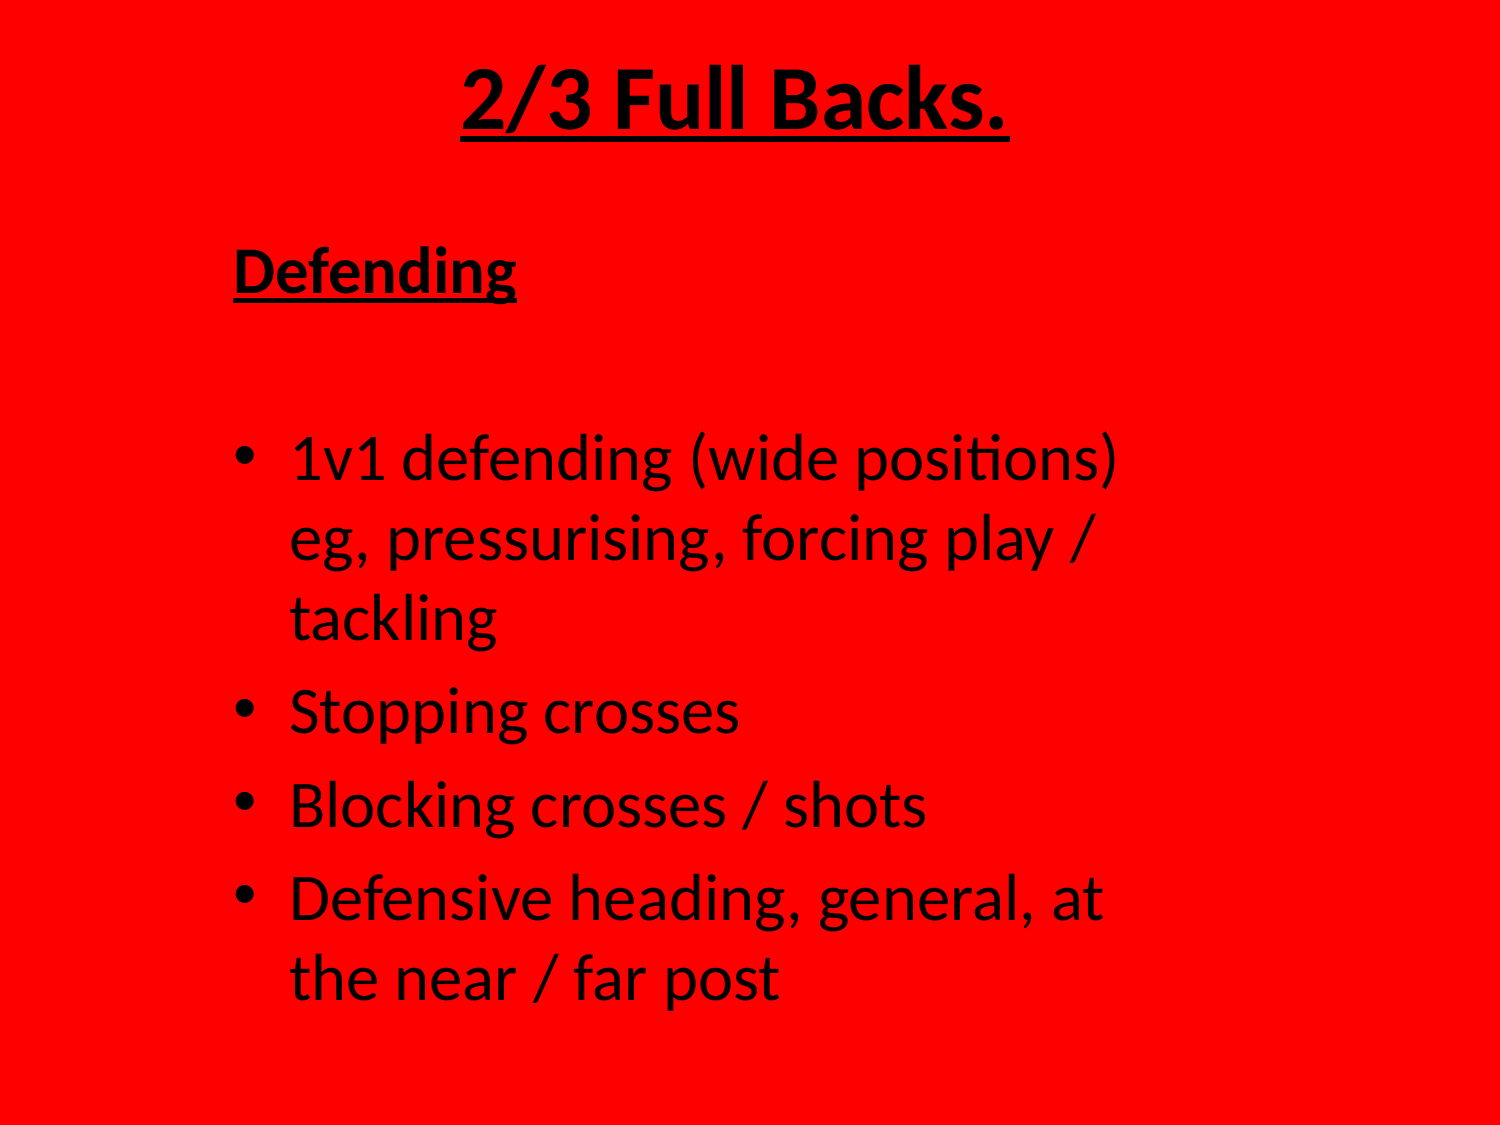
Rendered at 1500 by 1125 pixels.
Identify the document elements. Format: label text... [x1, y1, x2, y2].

text_box Defending 1v1 defending (wide positions) eg, pressurising, forcing play / tackling Stopping crosses Blocking crosses / shots Defensive heading, general, at the near / far post [218, 219, 1181, 945]
text_box 2/3 Full Backs. [253, 30, 1217, 219]
